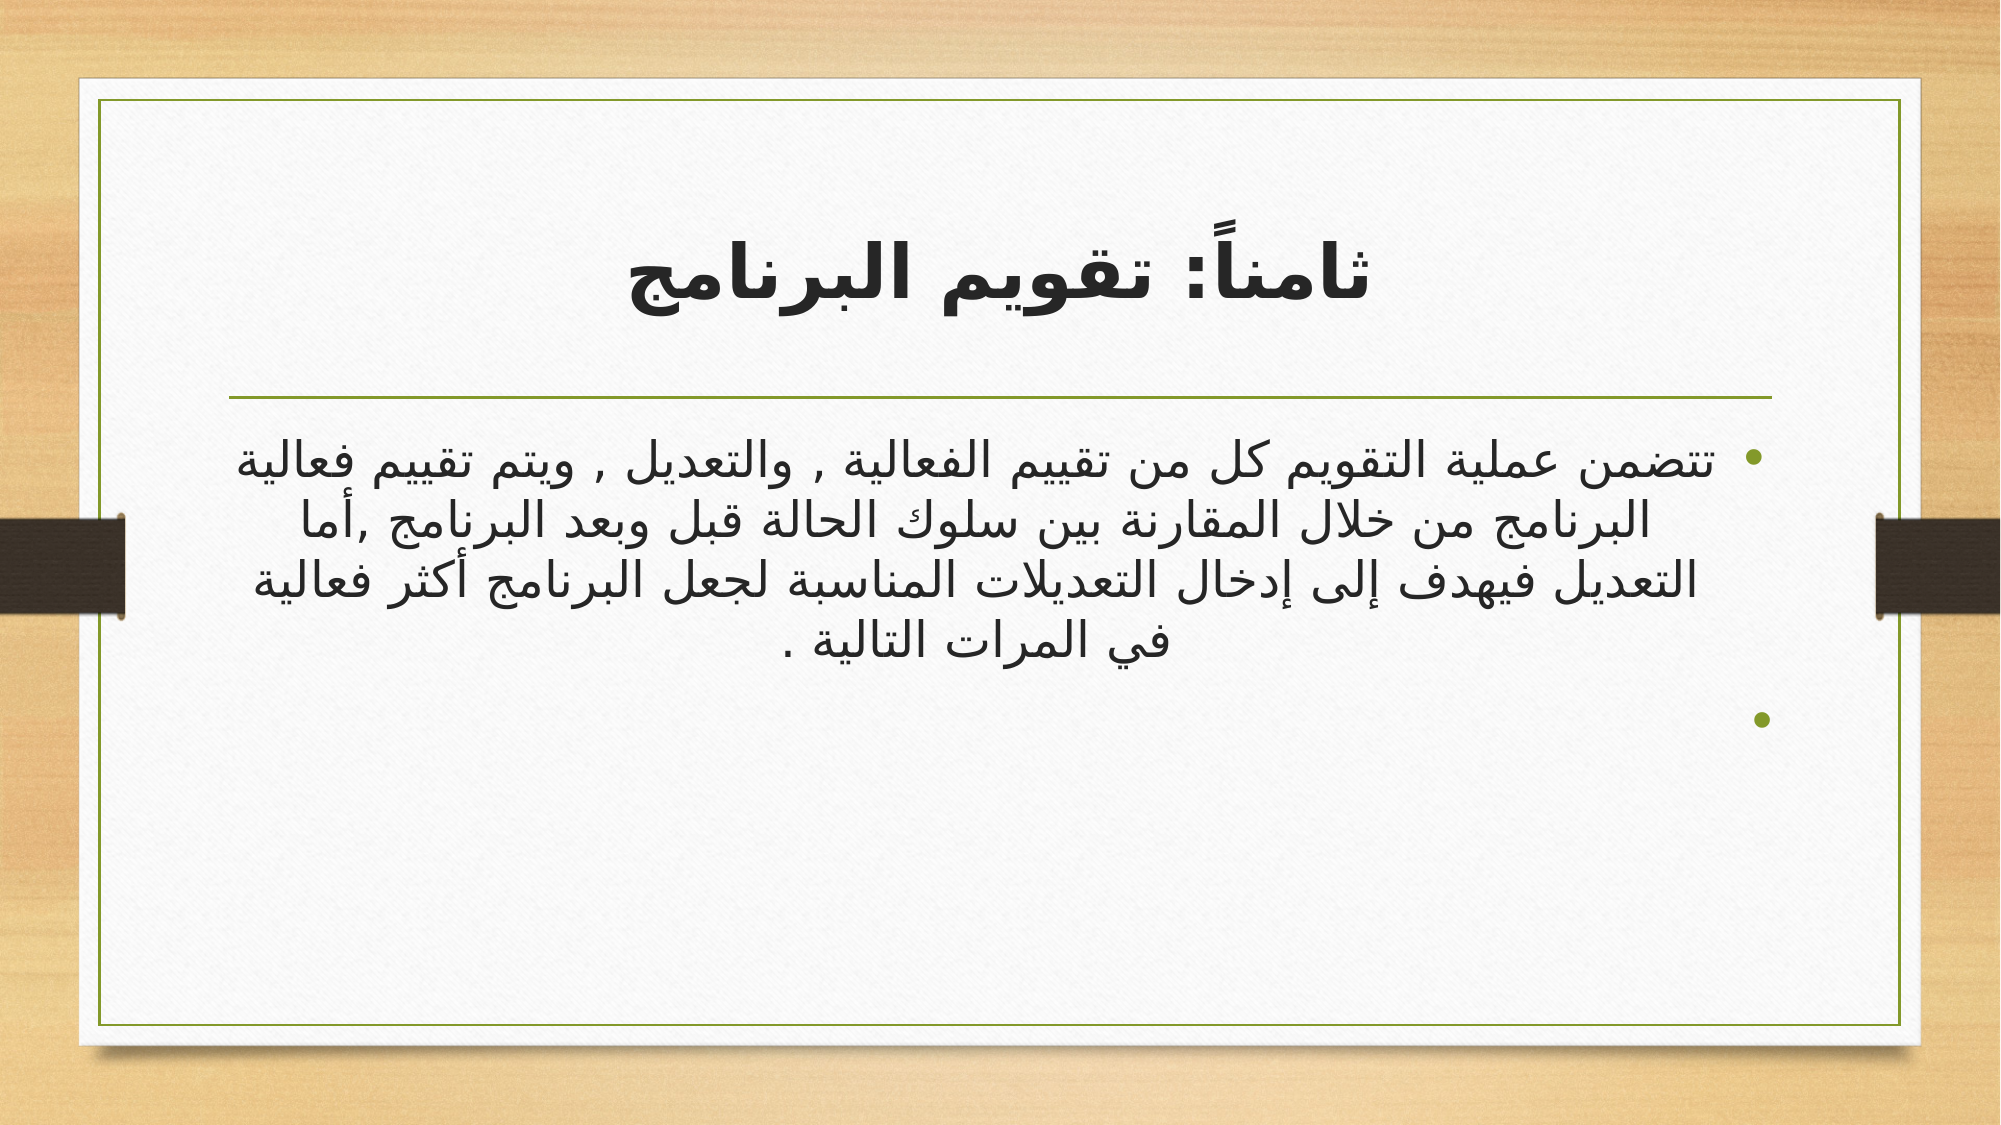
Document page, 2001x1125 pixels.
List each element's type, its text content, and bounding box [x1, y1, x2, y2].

title ثامناً: تقويم البرنامج [212, 161, 1788, 375]
list تتضمن عملية التقويم كل من تقييم الفعالية , والتعديل , ويتم تقييم فعالية البرنامج من خلال المقارنة بين سلوك الحالة قبل وبعد البرنامج ,أما التعديل فيهدف إلى إدخال التعديلات المناسبة لجعل البرنامج أكثر فعالية في المرات التالية . [212, 419, 1788, 964]
picture [0, 0, 2001, 1125]
